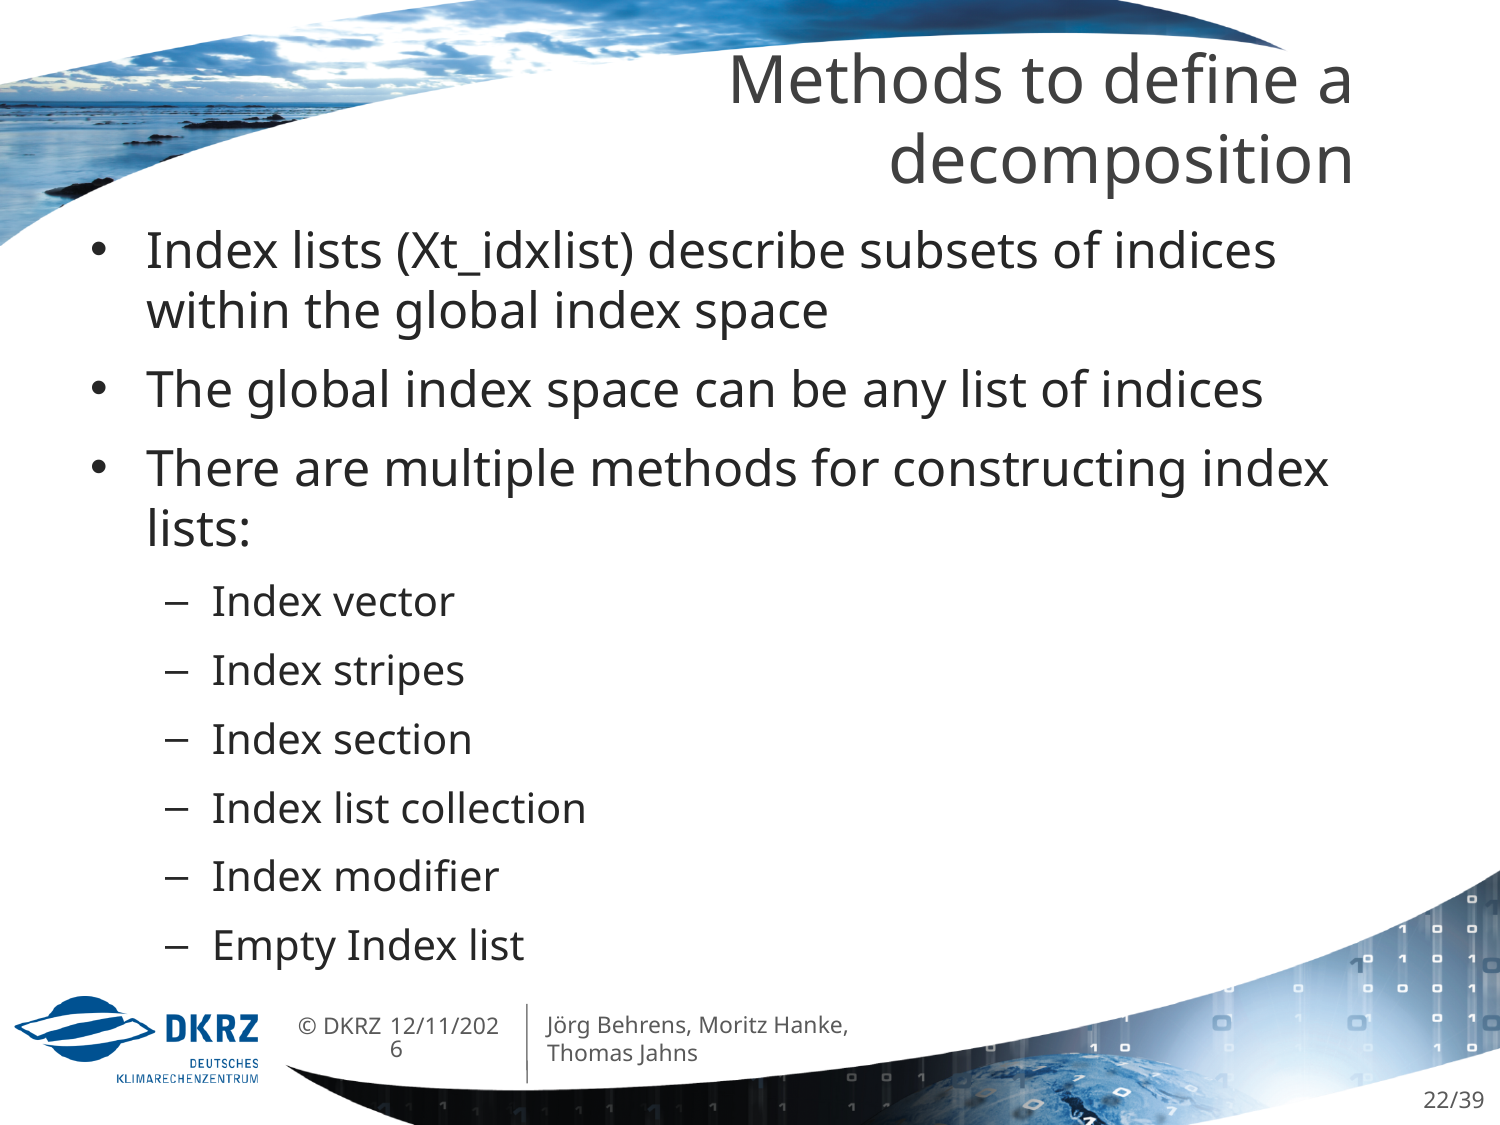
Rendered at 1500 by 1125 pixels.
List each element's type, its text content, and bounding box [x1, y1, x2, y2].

picture [14, 996, 258, 1083]
picture [285, 867, 1500, 1125]
footer Jörg Behrens, Moritz Hanke, Thomas Jahns [532, 1003, 884, 1082]
list Index lists (Xt_idxlist) describe subsets of indices within the global index space The global index space can be any list of indices There are multiple methods for constructing index lists: Index vector Index stripes Index section Index list collection Index modifier Empty Index list [74, 210, 1426, 985]
picture [0, 0, 1288, 246]
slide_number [375, 1004, 528, 1052]
title Methods to define a decomposition [480, 70, 1372, 165]
slide_number 22 [1333, 1078, 1465, 1125]
